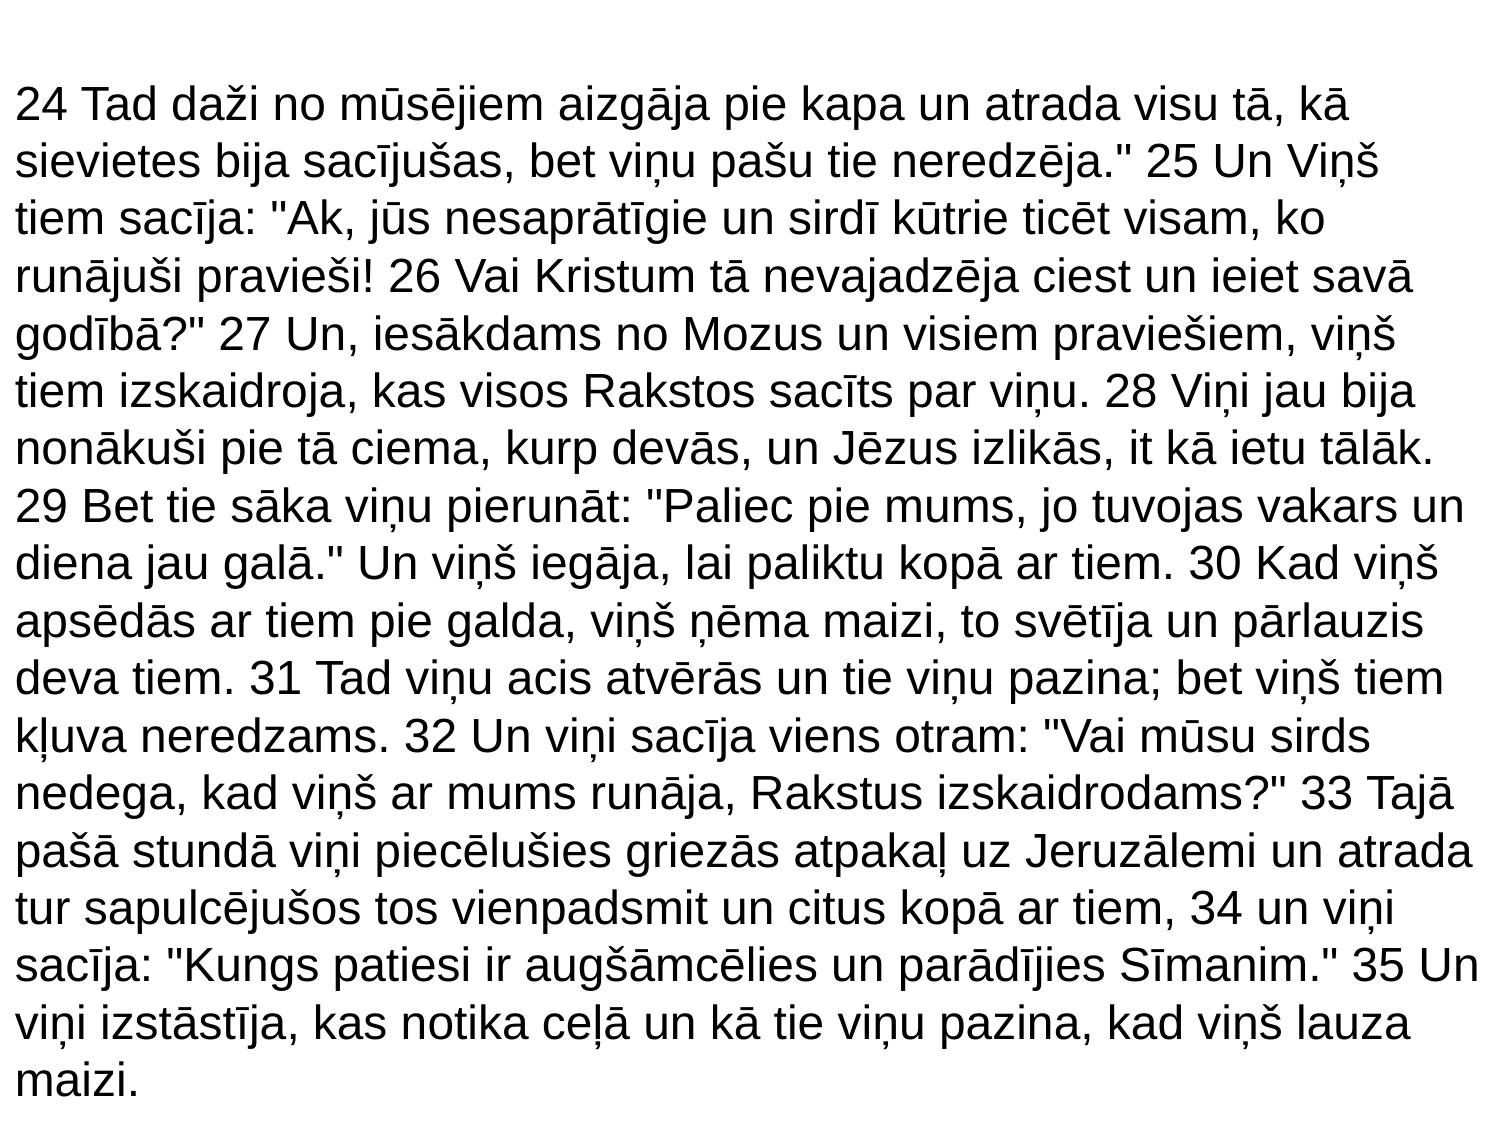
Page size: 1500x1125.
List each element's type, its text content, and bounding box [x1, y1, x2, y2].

text_box 24 Tad daži no mūsējiem aizgāja pie kapa un atrada visu tā, kā sievietes bija sacījušas, bet viņu pašu tie neredzēja." 25 Un Viņš tiem sacīja: "Ak, jūs nesaprātīgie un sirdī kūtrie ticēt visam, ko runājuši pravieši! 26 Vai Kristum tā nevajadzēja ciest un ieiet savā godībā?" 27 Un, iesākdams no Mozus un visiem praviešiem, viņš tiem izskaidroja, kas visos Rakstos sacīts par viņu. 28 Viņi jau bija nonākuši pie tā ciema, kurp devās, un Jēzus izlikās, it kā ietu tālāk. 29 Bet tie sāka viņu pierunāt: "Paliec pie mums, jo tuvojas vakars un diena jau galā." Un viņš iegāja, lai paliktu kopā ar tiem. 30 Kad viņš apsēdās ar tiem pie galda, viņš ņēma maizi, to svētīja un pārlauzis deva tiem. 31 Tad viņu acis atvērās un tie viņu pazina; bet viņš tiem kļuva neredzams. 32 Un viņi sacīja viens otram: "Vai mūsu sirds nedega, kad viņš ar mums runāja, Rakstus izskaidrodams?" 33 Tajā pašā stundā viņi piecēlušies griezās atpakaļ uz Jeruzālemi un atrada tur sapulcējušos tos vienpadsmit un citus kopā ar tiem, 34 un viņi sacīja: "Kungs patiesi ir augšāmcēlies un parādījies Sīmanim." 35 Un viņi izstāstīja, kas notika ceļā un kā tie viņu pazina, kad viņš lauza maizi. [0, 64, 1500, 1114]
